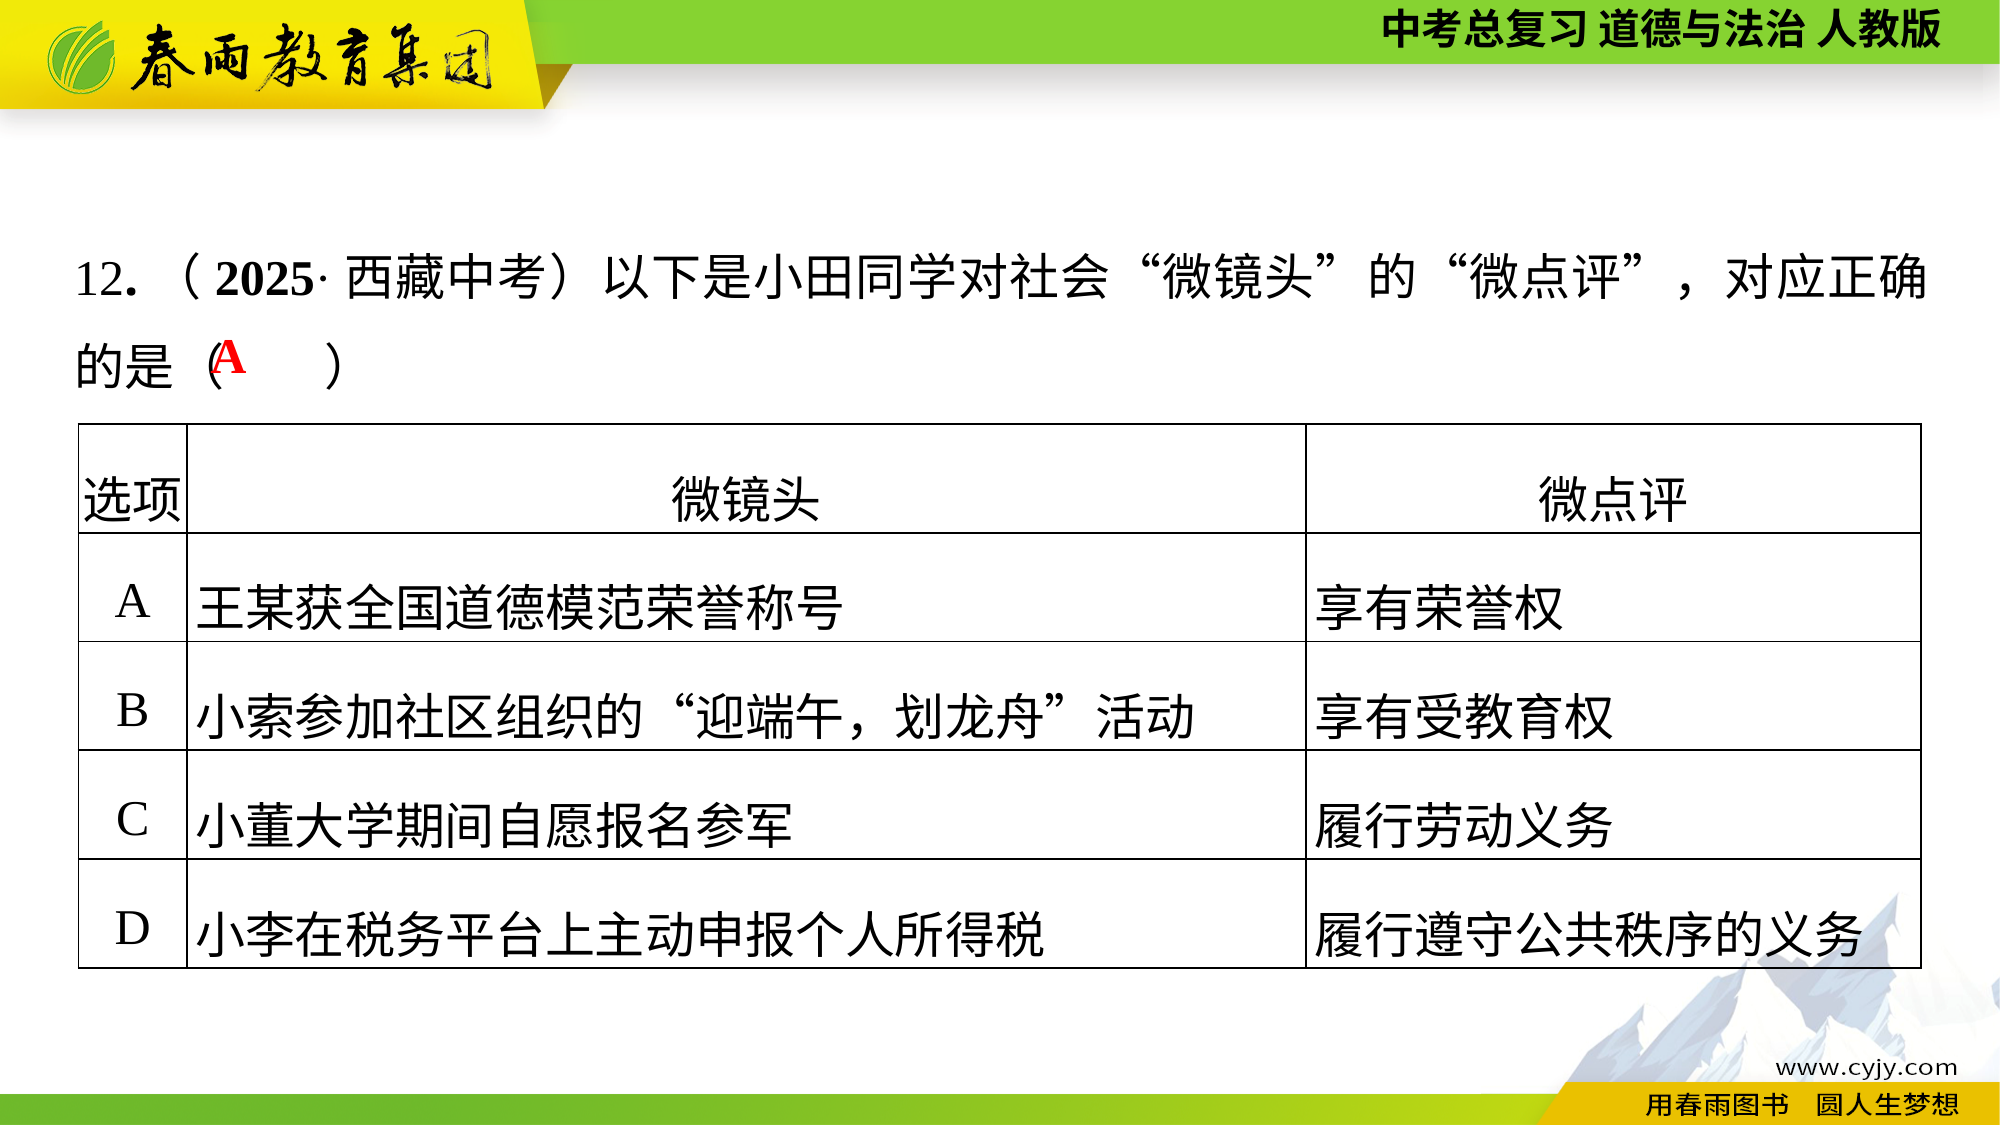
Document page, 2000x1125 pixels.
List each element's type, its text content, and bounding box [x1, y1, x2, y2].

list 12.（2025·西藏中考）以下是小田同学对社会“微镜头”的“微点评”，对应正确的是（ ） [59, 208, 1944, 394]
table_header 微镜头 [188, 425, 1305, 532]
table_cell 小李在税务平台上主动申报个人所得税 [188, 860, 1305, 967]
table_cell 履行劳动义务 [1307, 751, 1920, 858]
table_cell 履行遵守公共秩序的义务 [1307, 860, 1920, 967]
table_cell 小董大学期间自愿报名参军 [188, 751, 1305, 858]
table_header 选项 [79, 425, 186, 532]
table_cell 小索参加社区组织的“迎端午，划龙舟”活动 [188, 642, 1305, 749]
table_cell 享有荣誉权 [1307, 534, 1920, 641]
table_cell D [79, 860, 186, 967]
table_cell 王某获全国道德模范荣誉称号 [188, 534, 1305, 641]
text_box A [195, 315, 262, 391]
table_header 微点评 [1307, 425, 1920, 532]
table_cell 享有受教育权 [1307, 642, 1920, 749]
table_cell B [79, 642, 186, 749]
table_cell A [79, 534, 186, 641]
picture [0, 0, 2000, 1125]
table_cell C [79, 751, 186, 858]
